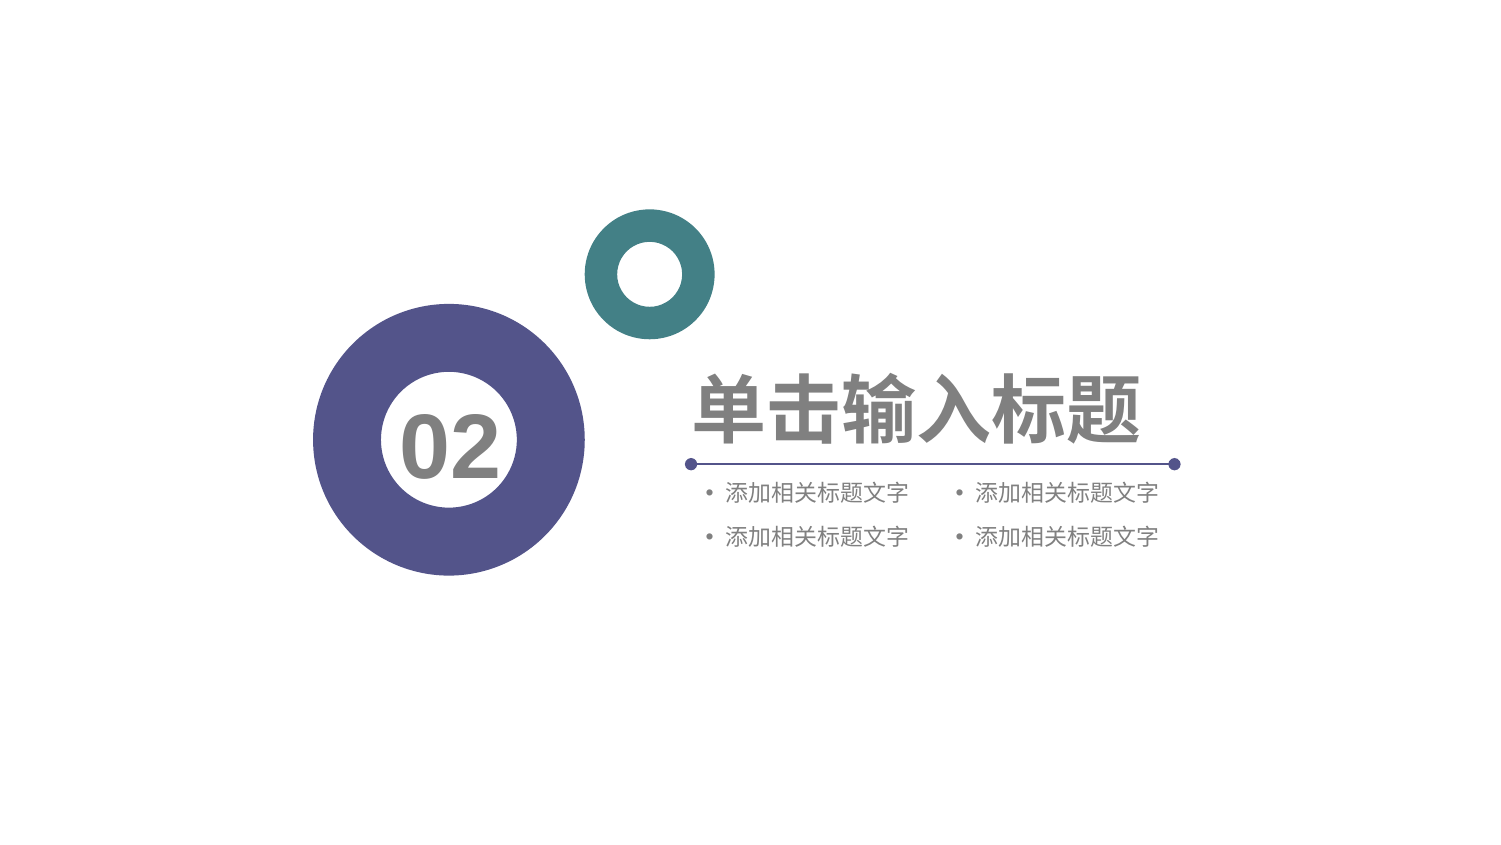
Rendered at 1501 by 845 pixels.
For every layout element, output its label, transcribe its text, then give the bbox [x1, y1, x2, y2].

text_box [312, 302, 586, 577]
text_box 添加相关标题文字 [694, 517, 921, 556]
text_box 02 [351, 386, 550, 497]
text_box 添加相关标题文字 [945, 473, 1171, 512]
text_box [583, 208, 716, 341]
text_box 添加相关标题文字 [945, 517, 1171, 556]
text_box 单击输入标题 [691, 362, 1213, 453]
text_box 添加相关标题文字 [694, 473, 921, 512]
